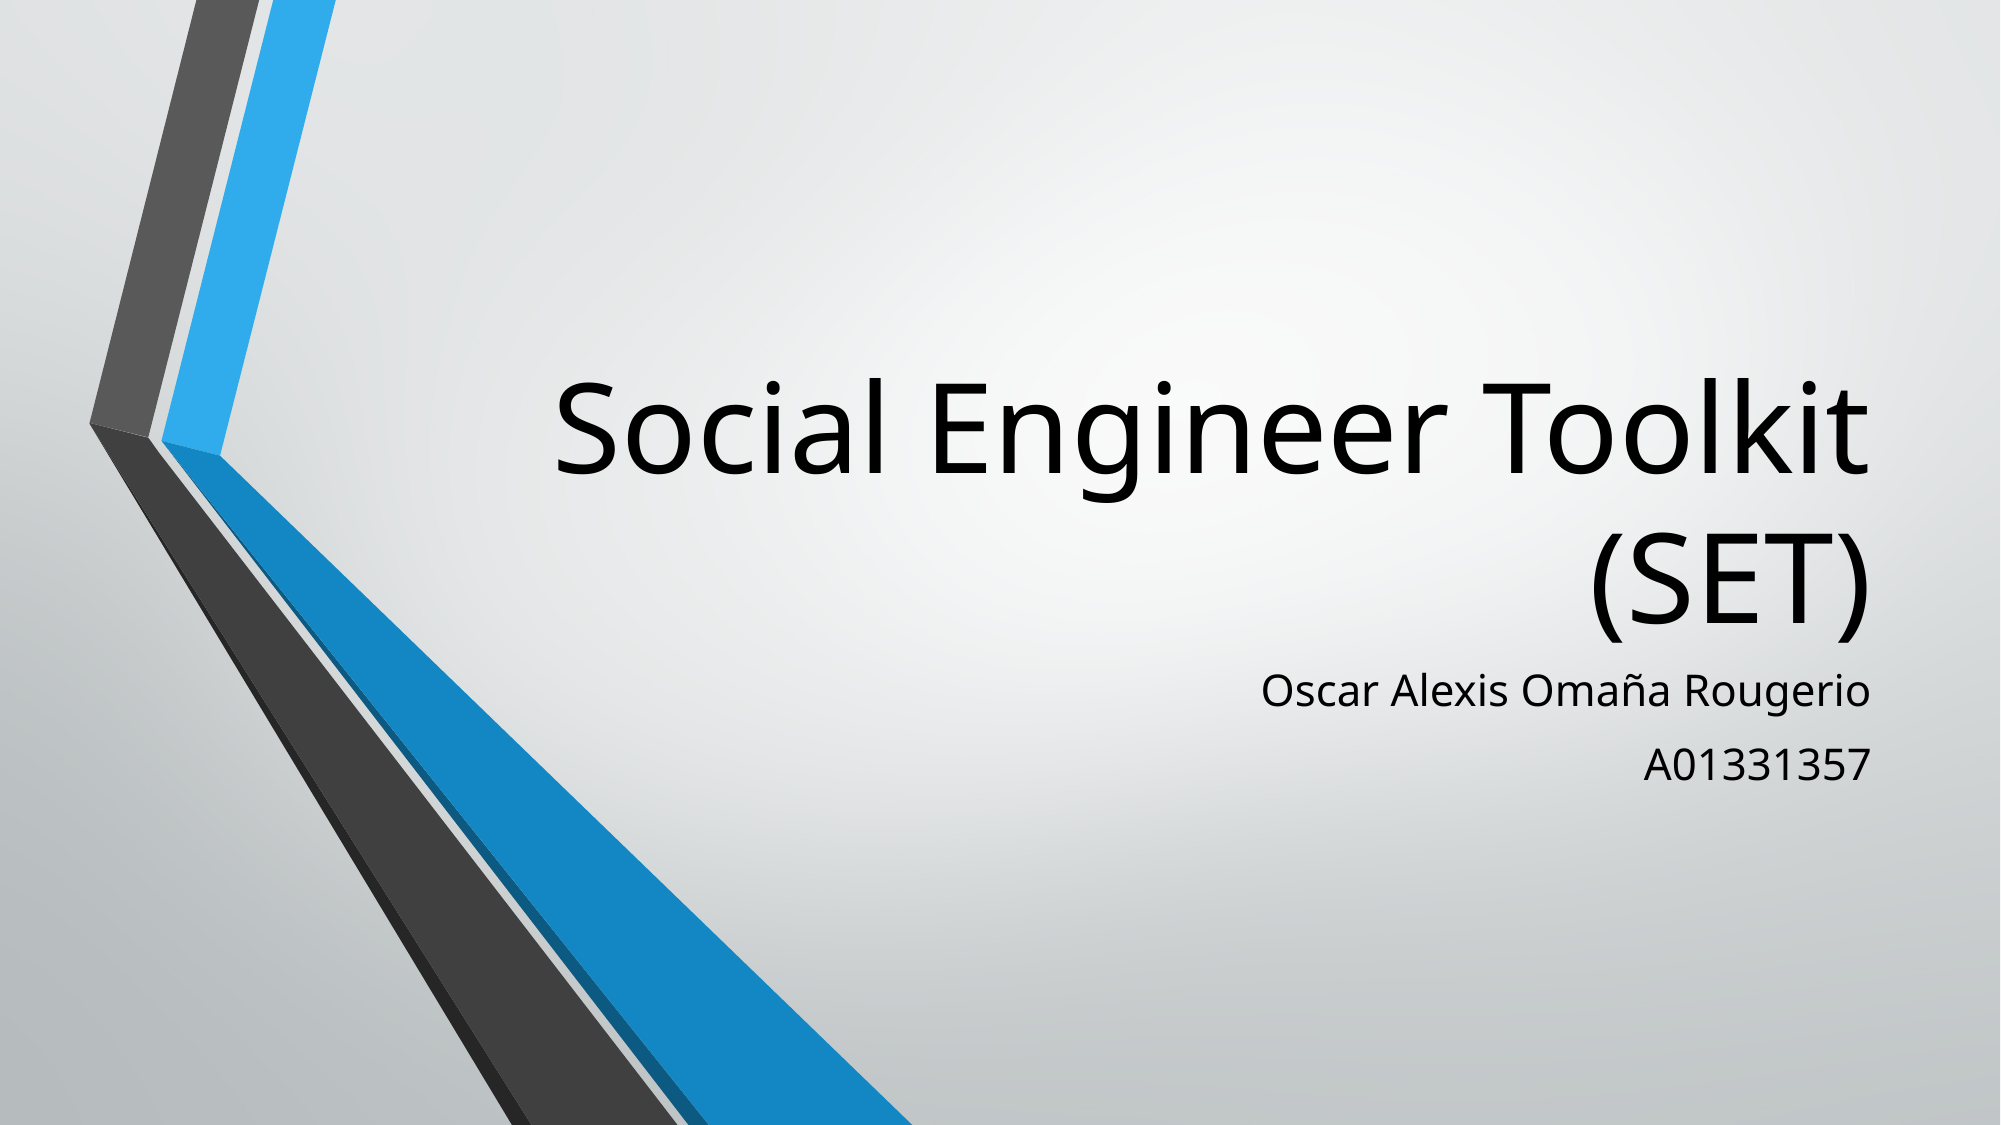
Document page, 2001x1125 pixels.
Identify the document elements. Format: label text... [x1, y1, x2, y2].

title Social Engineer Toolkit (SET) [480, 226, 1887, 656]
subtitle Oscar Alexis Omaña Rougerio A01331357 [740, 655, 1887, 884]
